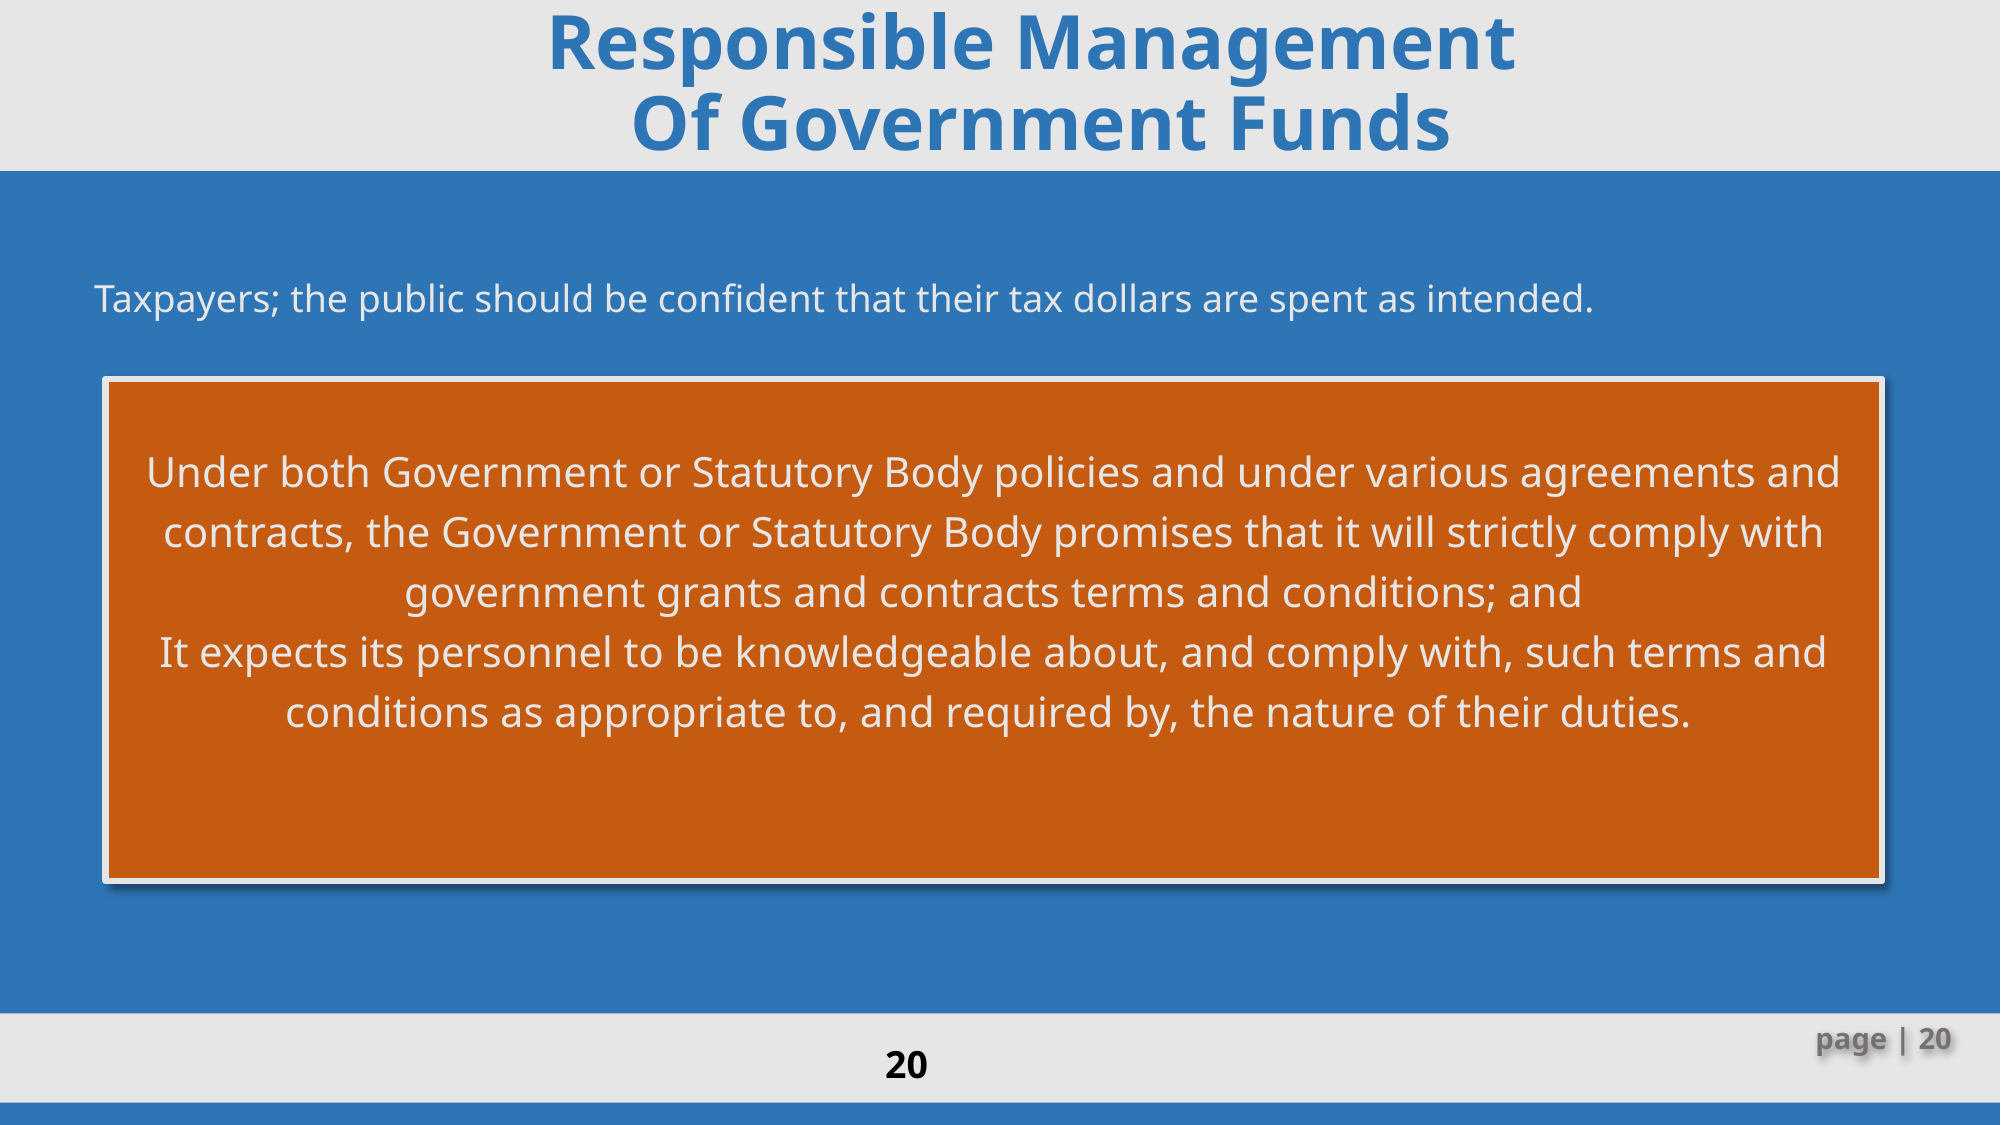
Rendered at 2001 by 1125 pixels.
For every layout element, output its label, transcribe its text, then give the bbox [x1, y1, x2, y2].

title Responsible Management Of Government Funds [0, 0, 2000, 171]
text_box Under both Government or Statutory Body policies and under various agreements and contracts, the Government or Statutory Body promises that it will strictly comply with government grants and contracts terms and conditions; and It expects its personnel to be knowledgeable about, and comply with, such terms and conditions as appropriate to, and required by, the nature of their duties. [105, 378, 1883, 882]
slide_number 20 [870, 1033, 1321, 1094]
list Taxpayers; the public should be confident that their tax dollars are spent as intended. [79, 182, 1909, 1025]
